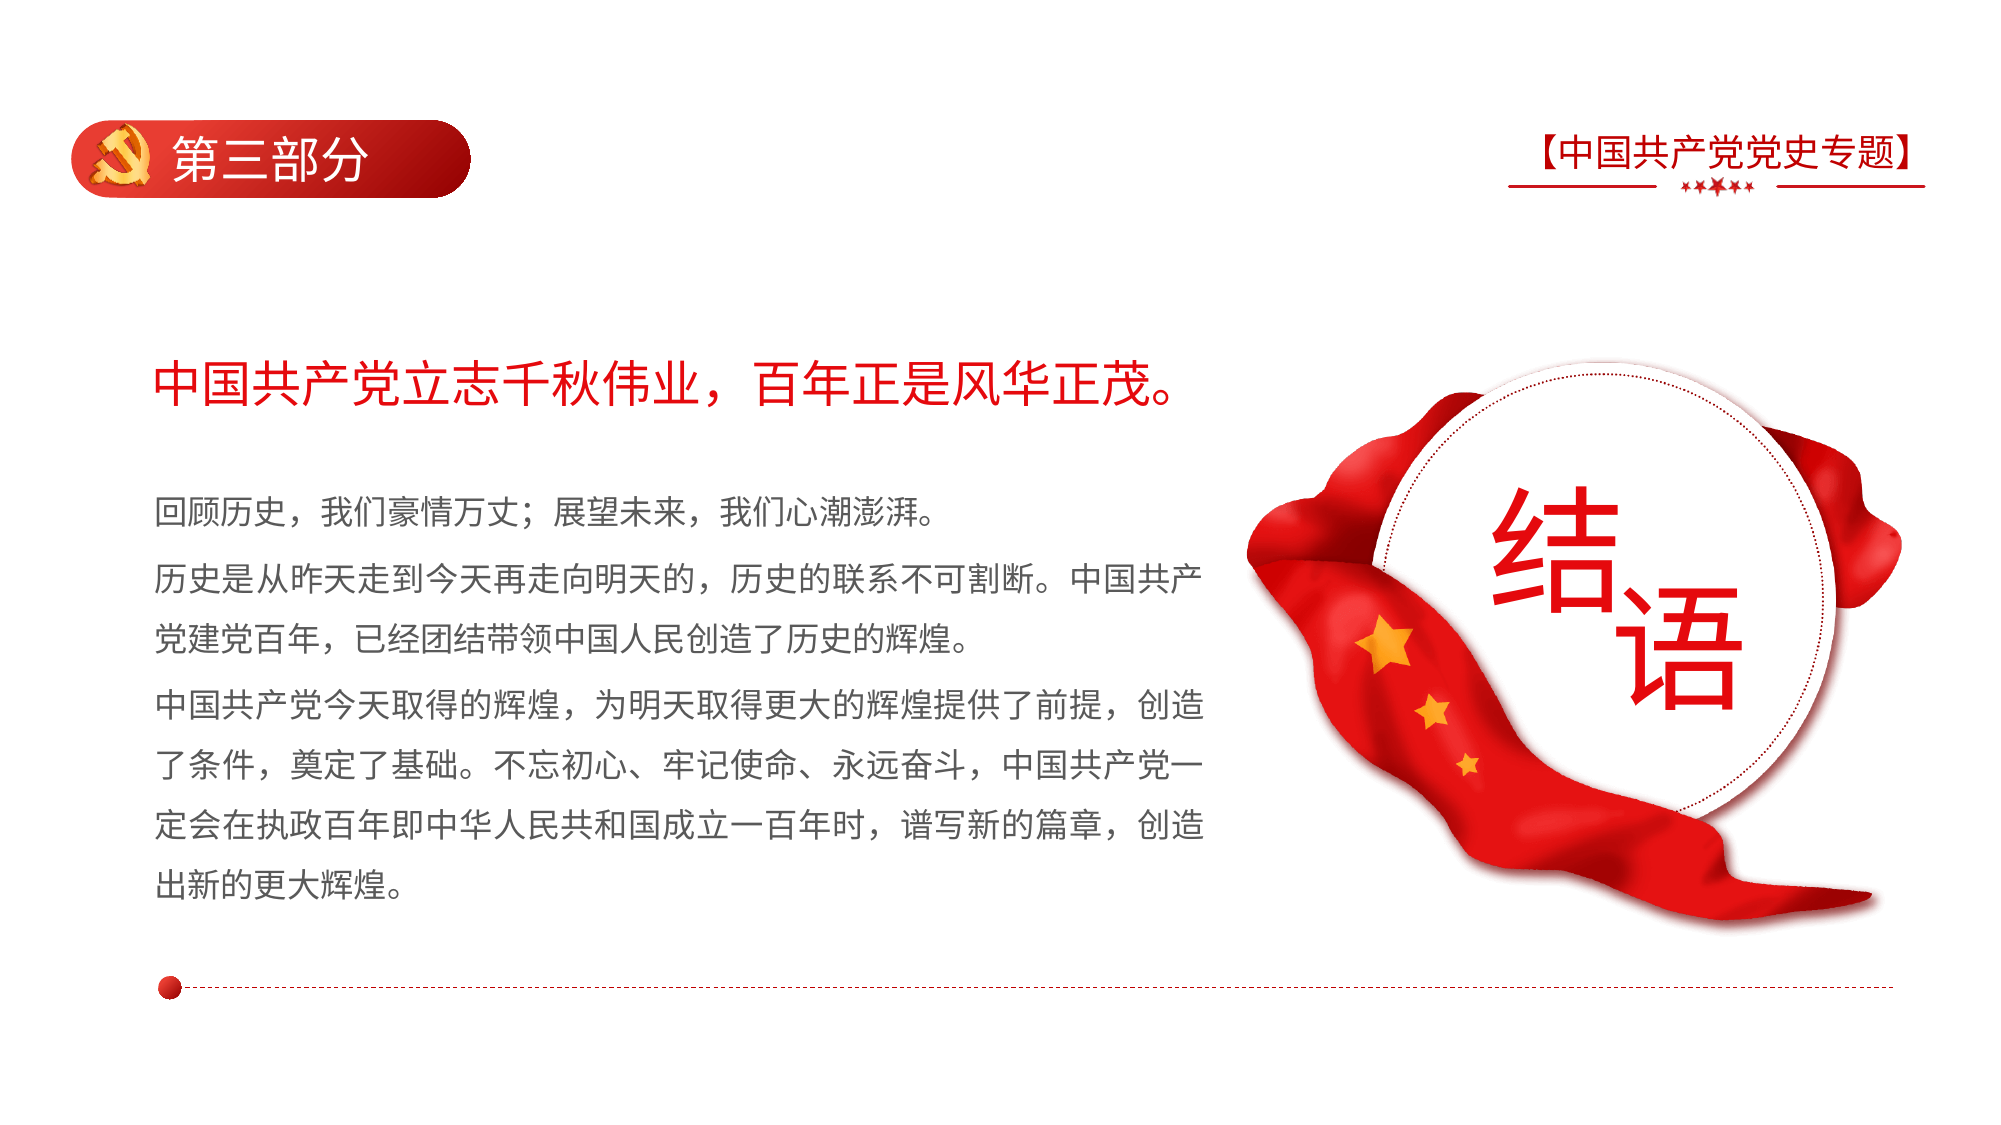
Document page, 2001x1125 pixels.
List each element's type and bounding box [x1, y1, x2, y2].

text_box [158, 976, 1894, 1000]
text_box [71, 104, 471, 205]
text_box [0, 0, 2000, 1125]
text_box [1188, 119, 1953, 198]
